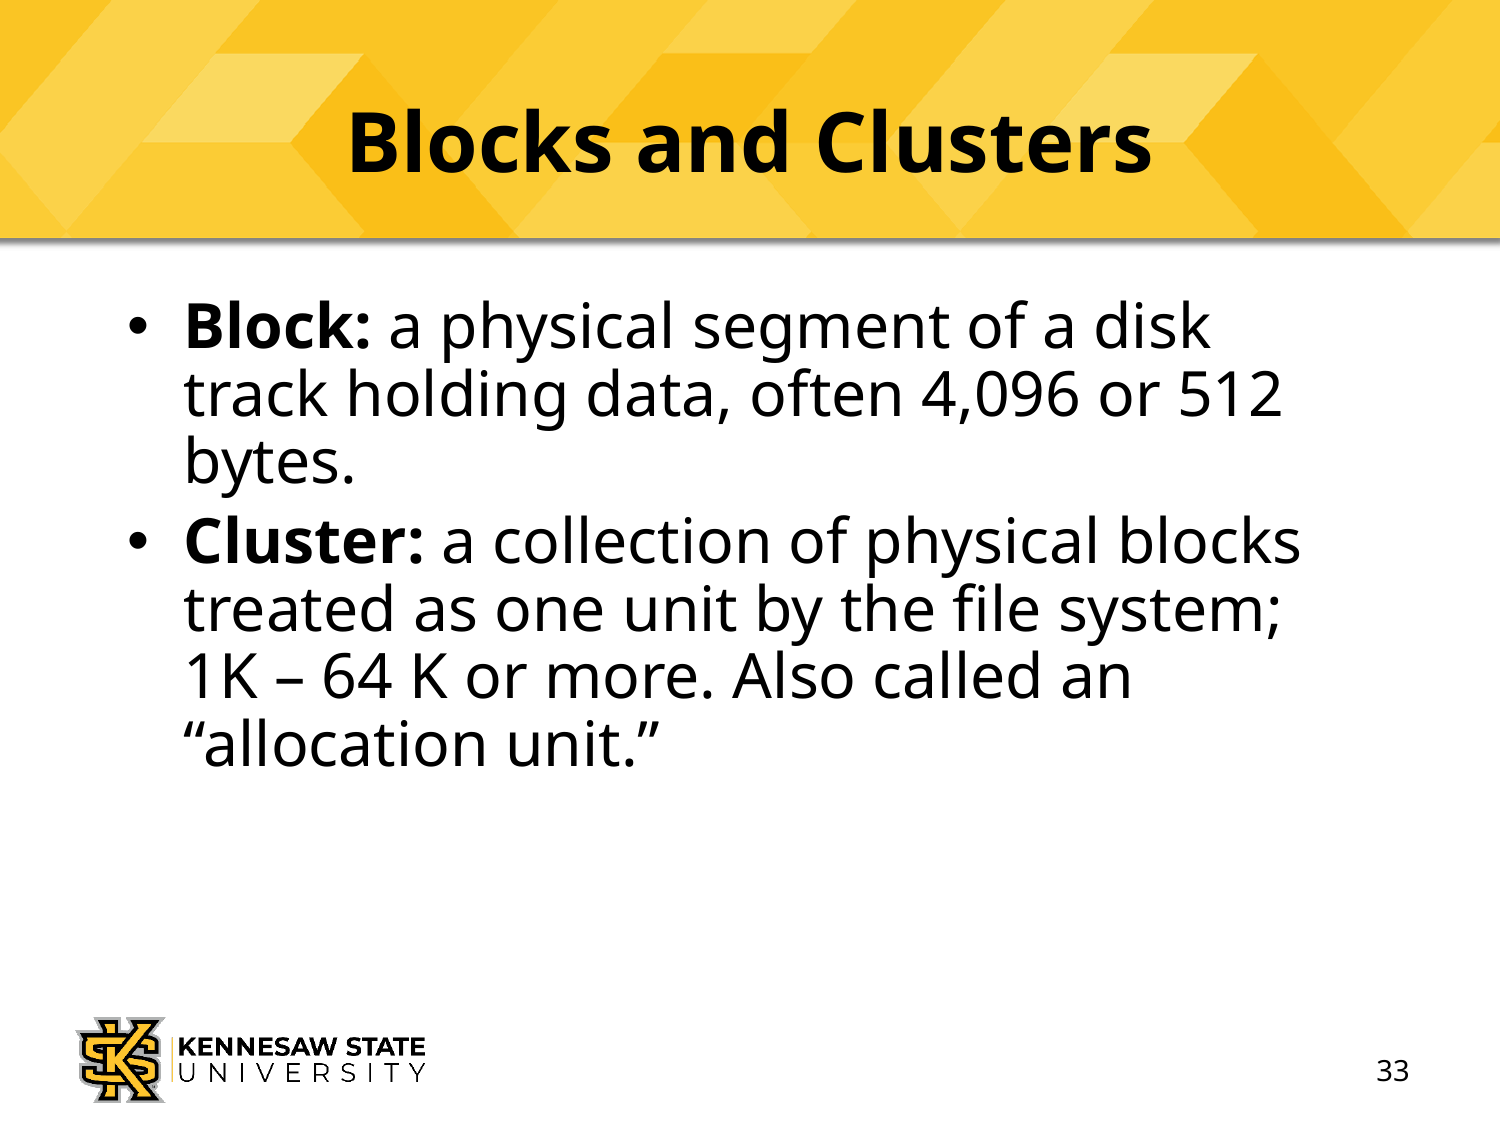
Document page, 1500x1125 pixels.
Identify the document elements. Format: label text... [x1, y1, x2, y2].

title Blocks and Clusters [75, 45, 1425, 233]
list Block: a physical segment of a disk track holding data, often 4,096 or 512 bytes. Cluster: a collection of physical blocks treated as one unit by the file system; 1K – 64 K or more. Also called an “allocation unit.” [112, 287, 1350, 1013]
picture [0, 0, 1500, 251]
picture [75, 1017, 425, 1103]
slide_number 33 [1074, 1042, 1425, 1103]
